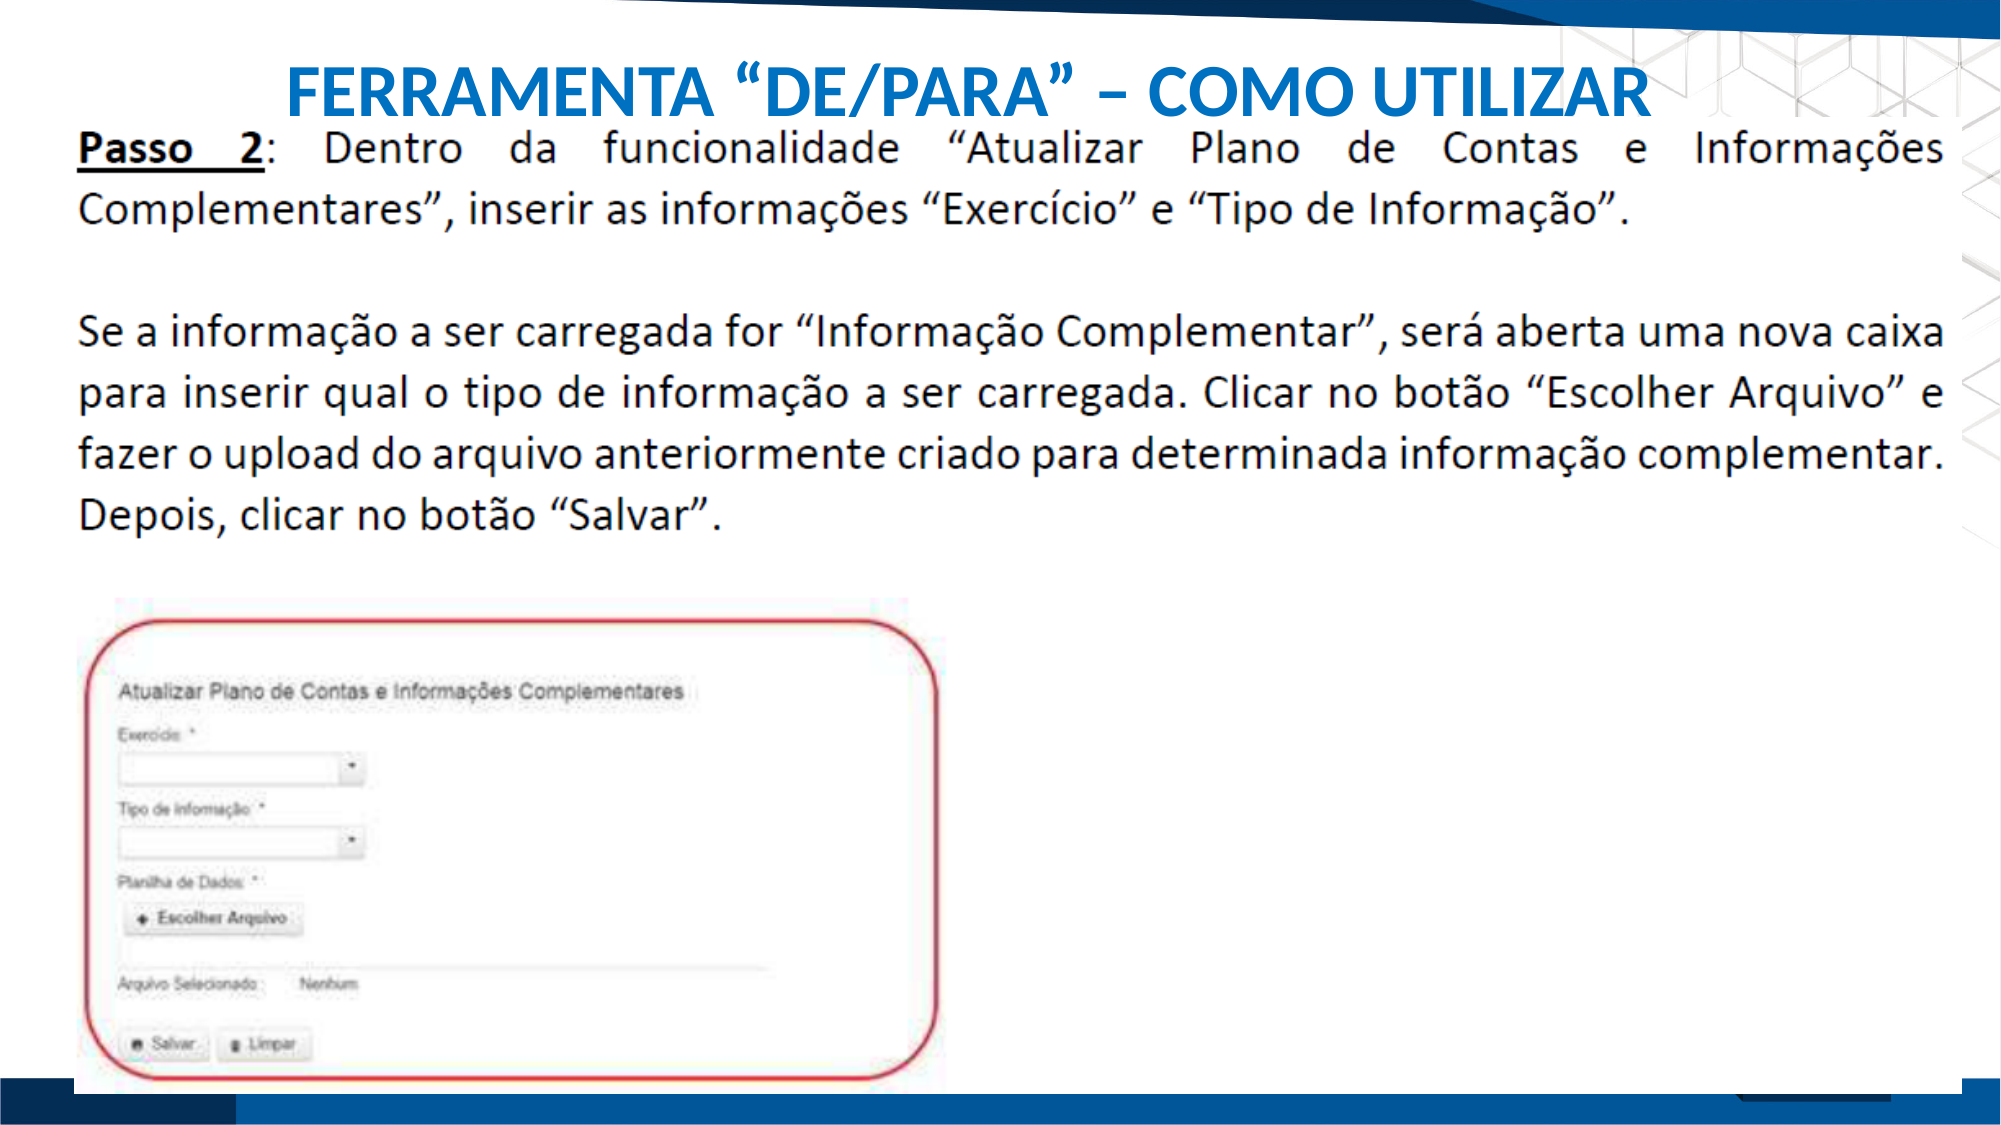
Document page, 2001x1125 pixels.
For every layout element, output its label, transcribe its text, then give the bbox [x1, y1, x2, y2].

text_box [14, 48, 183, 185]
text_box [1758, 48, 1926, 117]
text_box FERRAMENTA “DE/PARA” – COMO UTILIZAR [183, 33, 1758, 117]
picture [0, 0, 2001, 1125]
